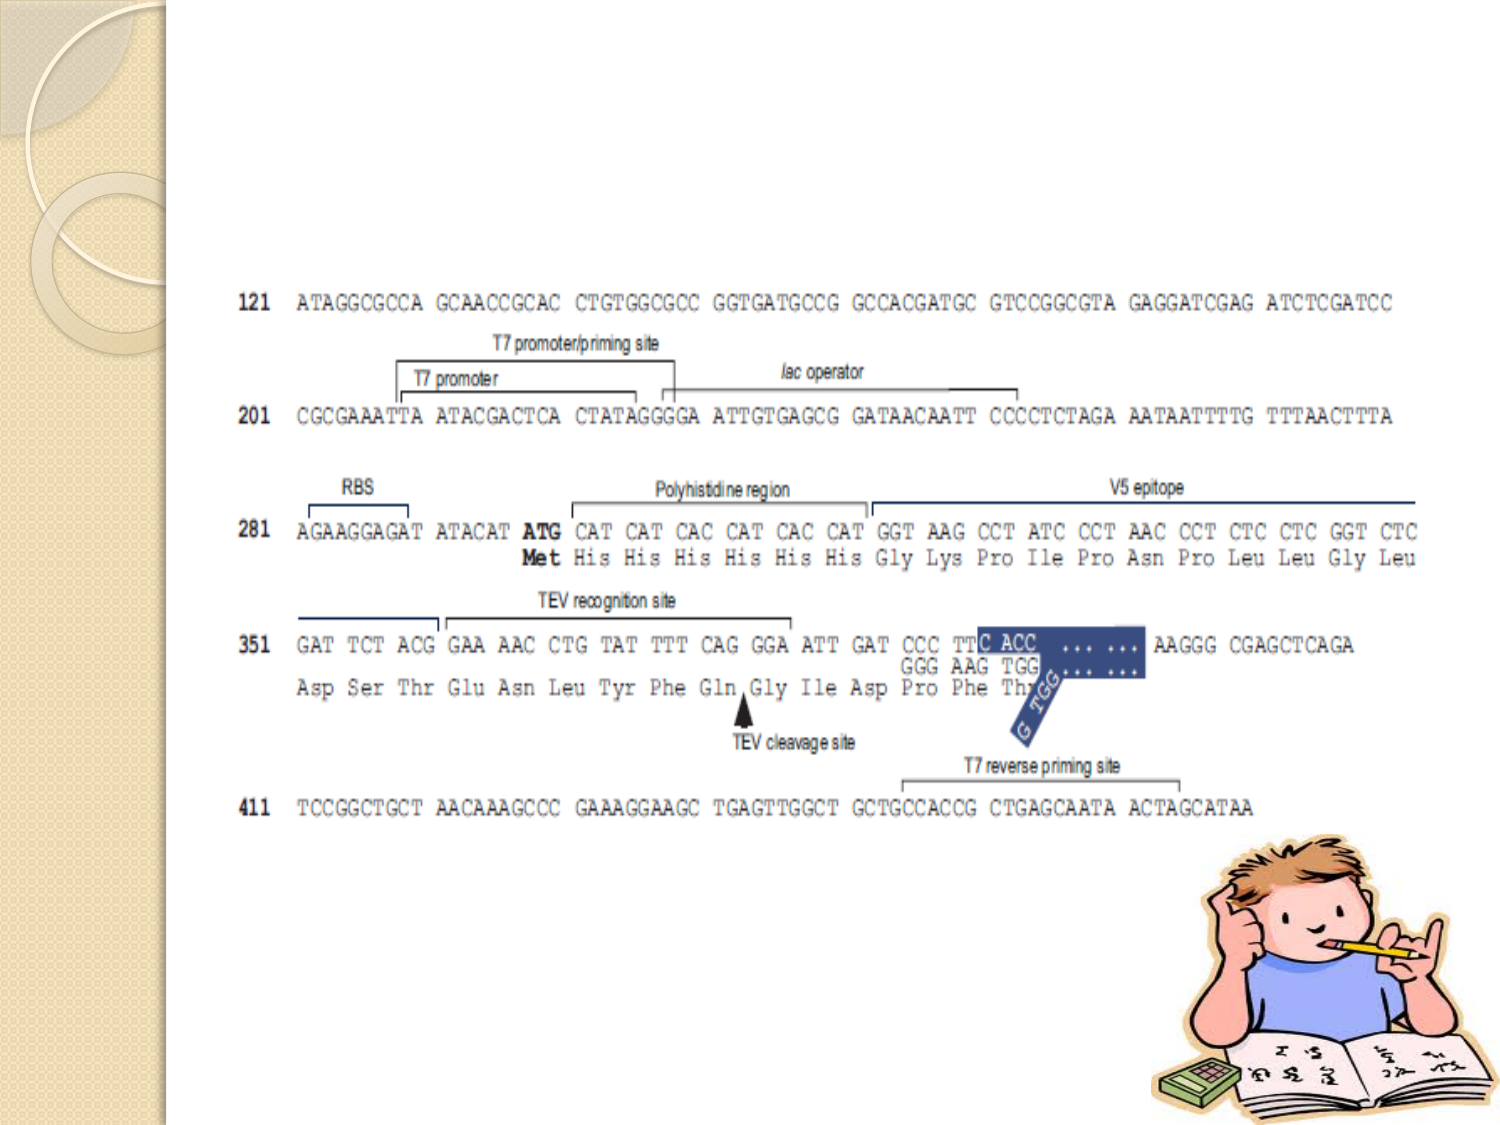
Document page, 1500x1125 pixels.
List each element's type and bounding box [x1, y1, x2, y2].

picture [1151, 833, 1500, 1125]
list [206, 243, 1459, 847]
